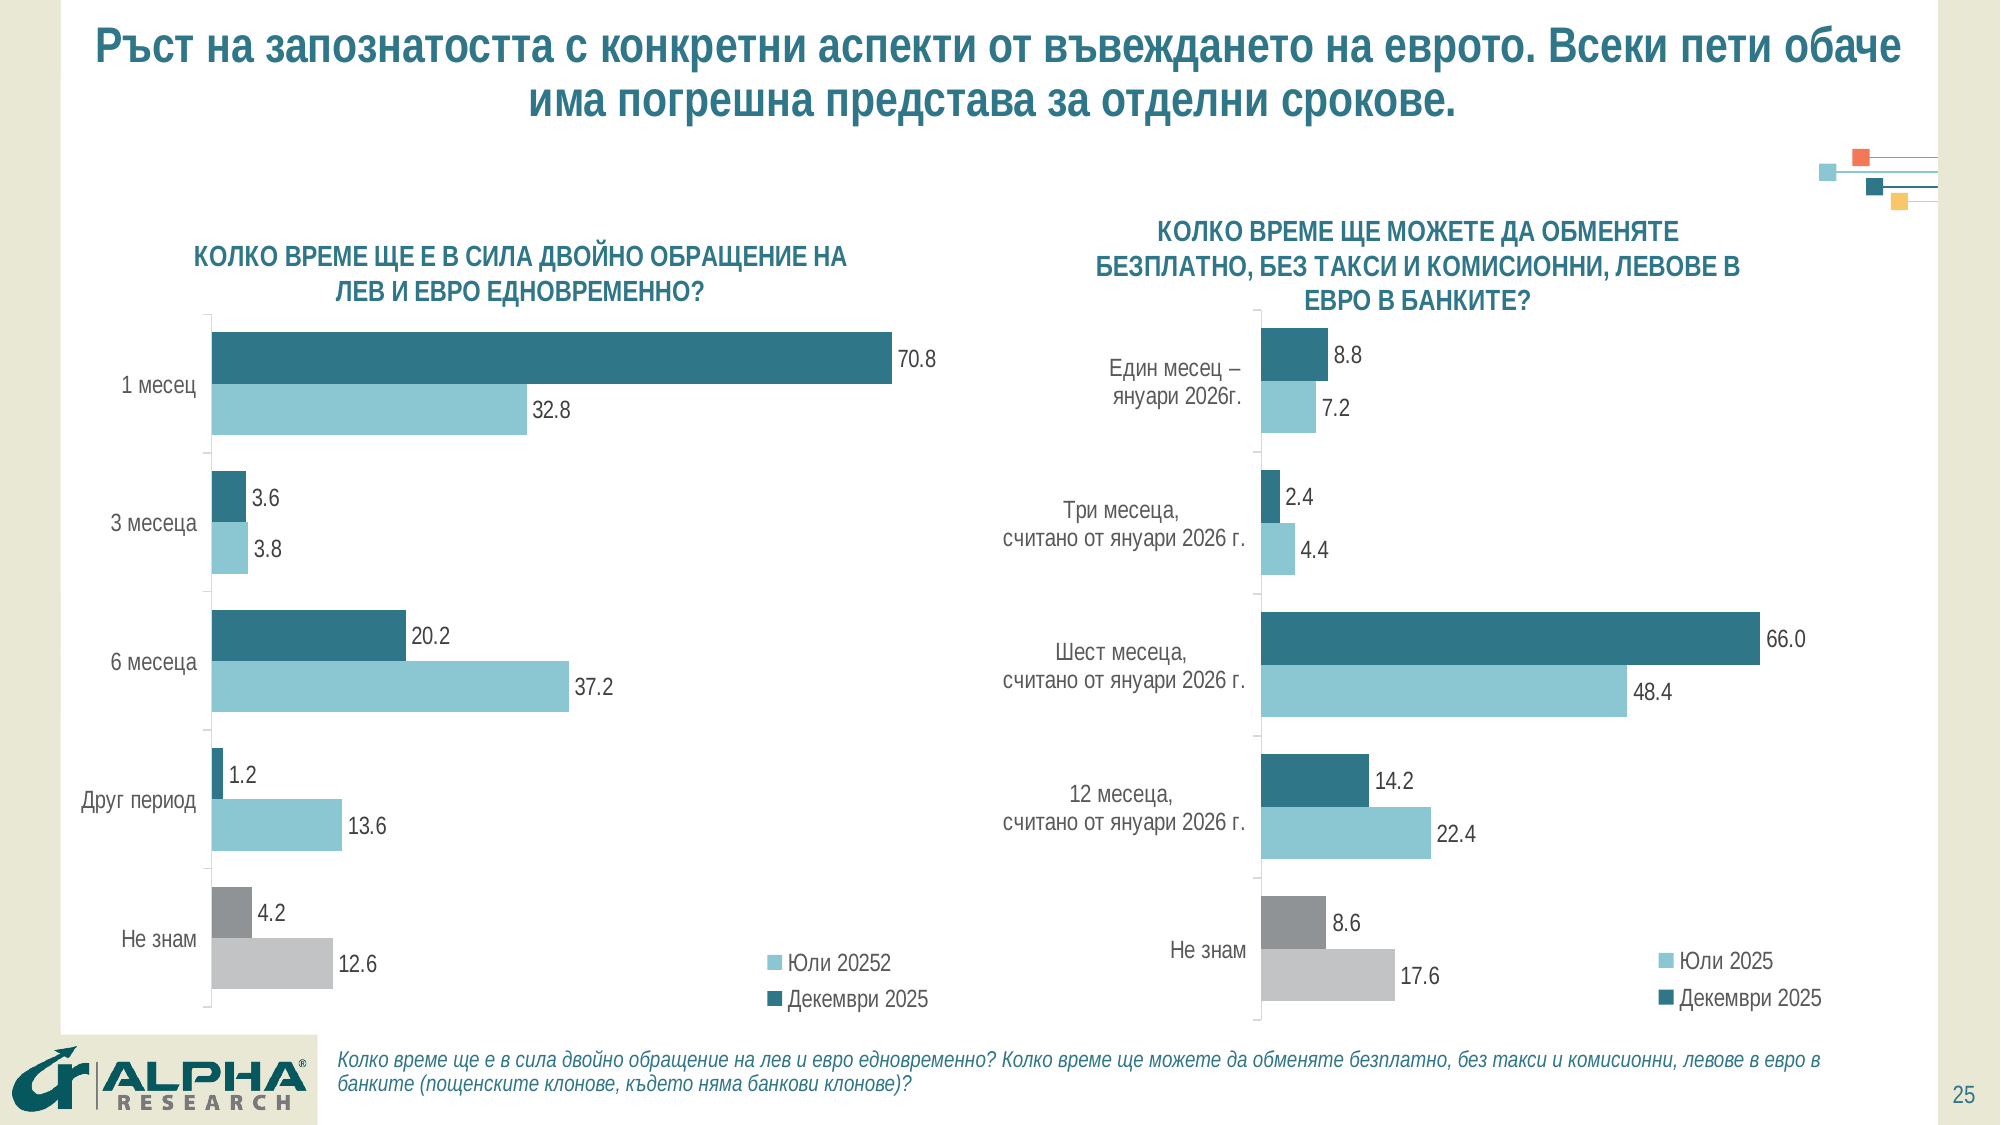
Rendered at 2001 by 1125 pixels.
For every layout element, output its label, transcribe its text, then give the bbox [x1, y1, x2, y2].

picture [12, 1046, 307, 1112]
title Ръст на запознатостта с конкретни аспекти от въвеждането на еврото. Всеки пети обаче има погрешна представа за отделни срокове. [75, 12, 1924, 135]
list Колко време ще е в сила двойно обращение на лев и евро едновременно? Колко време ще можете да обменяте безплатно, без такси и комисионни, левове в евро в банките (пощенските клонове, където няма банкови клонове)? [322, 1040, 1891, 1121]
chart [81, 205, 950, 1021]
chart [984, 180, 1853, 1021]
slide_number 25 [1923, 1063, 1991, 1124]
